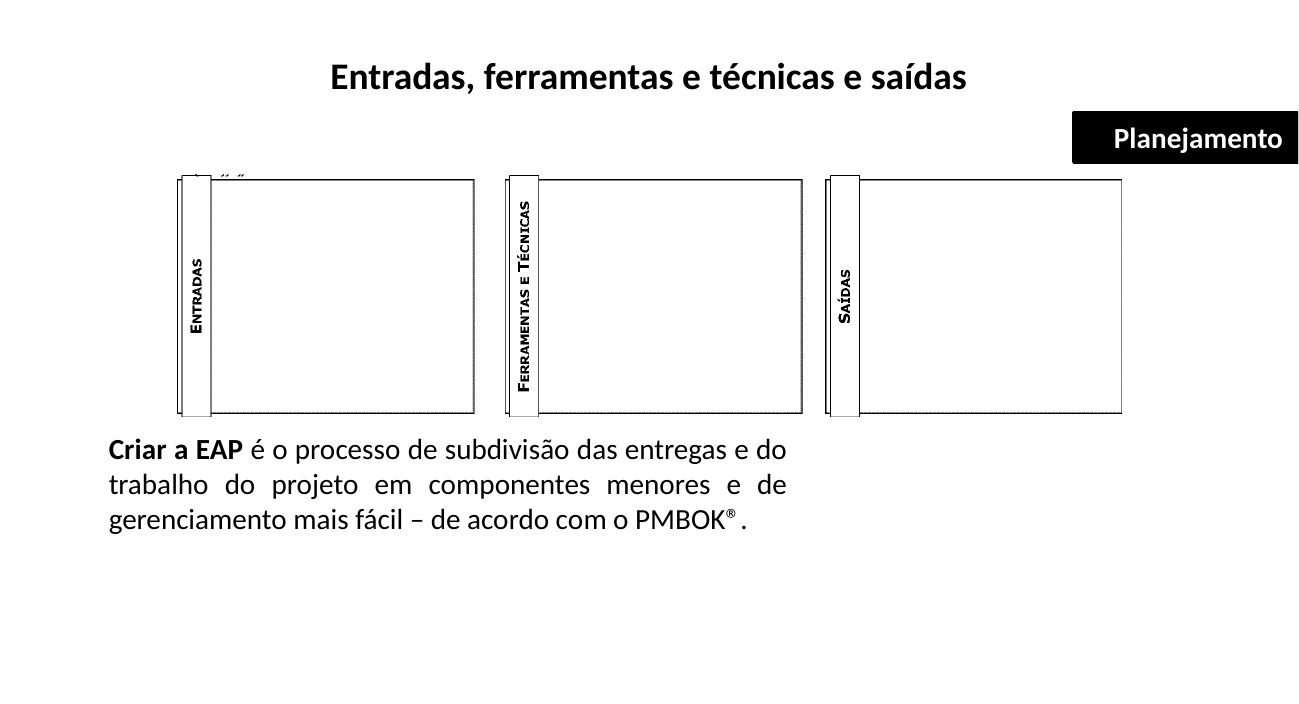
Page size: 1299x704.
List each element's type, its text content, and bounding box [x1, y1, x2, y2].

text_box Planejamento [1074, 112, 1299, 162]
text_box Criar a EAP é o processo de subdivisão das entregas e do trabalho do projeto em componentes menores e de gerenciamento mais fácil – de acordo com o PMBOK®. [93, 422, 803, 544]
picture [176, 174, 1122, 417]
text_box Entradas, ferramentas e técnicas e saídas [0, 44, 1299, 106]
